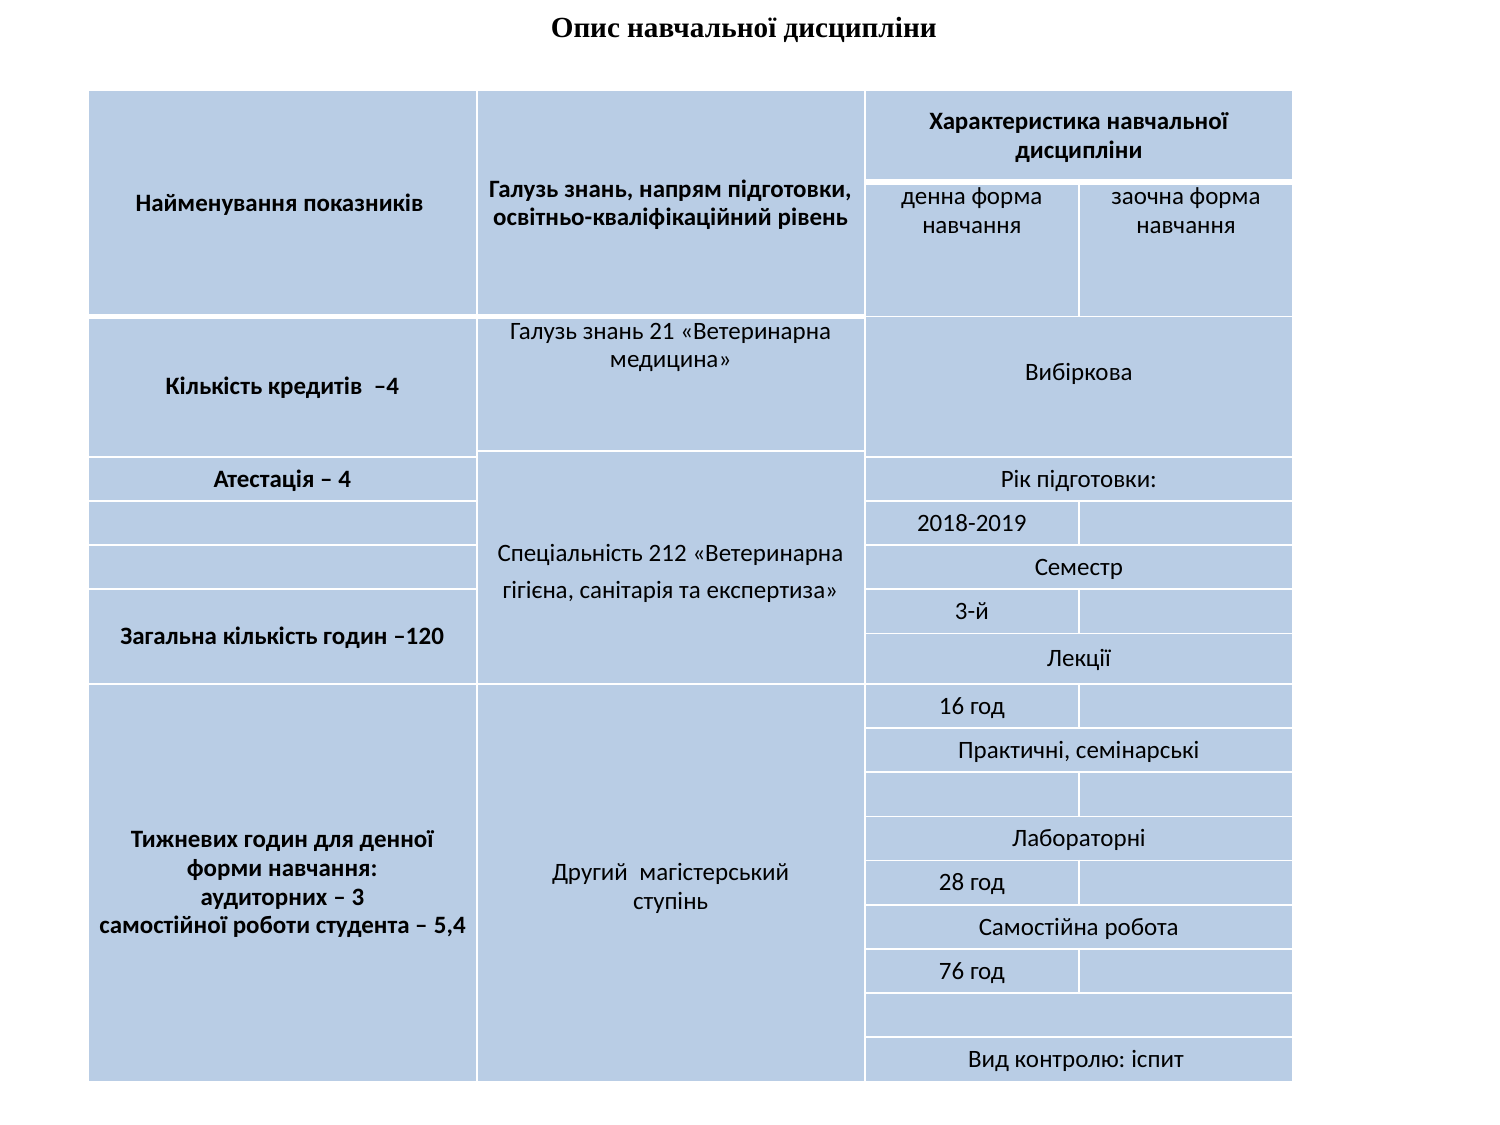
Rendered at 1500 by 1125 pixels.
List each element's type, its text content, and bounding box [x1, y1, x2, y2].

table_cell Галузь знань 21 «Ветеринарна медицина» [478, 319, 864, 450]
table_cell [1080, 773, 1292, 816]
text_box Опис навчальної дисципліни [194, 0, 1294, 96]
table_cell [89, 546, 476, 588]
table_cell [89, 502, 476, 544]
table_header Характеристика навчальної дисципліни [866, 96, 1292, 179]
table_cell Другий магістерський ступінь [478, 685, 864, 1081]
table_header Галузь знань, напрям підготовки, освітньо-кваліфікаційний рівень [478, 96, 864, 314]
table_header Найменування показників [89, 91, 476, 314]
table_cell Практичні, семінарські [866, 729, 1292, 771]
table_cell 76 год [866, 950, 1078, 992]
table_cell Лекції [866, 634, 1292, 683]
table_cell [1080, 590, 1292, 633]
table_cell Самостійна робота [866, 906, 1292, 948]
table_cell Спеціальність 212 «Ветеринарна гігієна, санітарія та експертиза» [478, 452, 864, 683]
table_cell Лабораторні [866, 817, 1292, 860]
table_cell Загальна кількість годин –120 [89, 590, 476, 683]
table_cell Семестр [866, 546, 1292, 588]
table_cell 28 год [866, 861, 1078, 904]
table_cell заочна форма навчання [1080, 185, 1292, 316]
table_cell [866, 773, 1078, 816]
table_cell [1080, 685, 1292, 727]
table_cell Рік підготовки: [866, 458, 1292, 500]
table_cell [1080, 861, 1292, 904]
table_cell Атестація – 4 [89, 458, 476, 500]
table_cell Вибіркова [866, 317, 1292, 456]
table_cell денна форма навчання [866, 185, 1078, 316]
table_cell [1080, 502, 1292, 544]
table_cell Вид контролю: іспит [866, 1038, 1292, 1081]
table_cell 3-й [866, 590, 1078, 633]
table_cell [1080, 950, 1292, 992]
table_cell 16 год [866, 685, 1078, 727]
table_cell Кількість кредитів –4 [89, 319, 476, 456]
table_cell 2018-2019 [866, 502, 1078, 544]
table_cell Тижневих годин для денної форми навчання: аудиторних – 3 самостійної роботи студента – 5,4 [89, 685, 476, 1081]
table_cell [866, 994, 1292, 1036]
